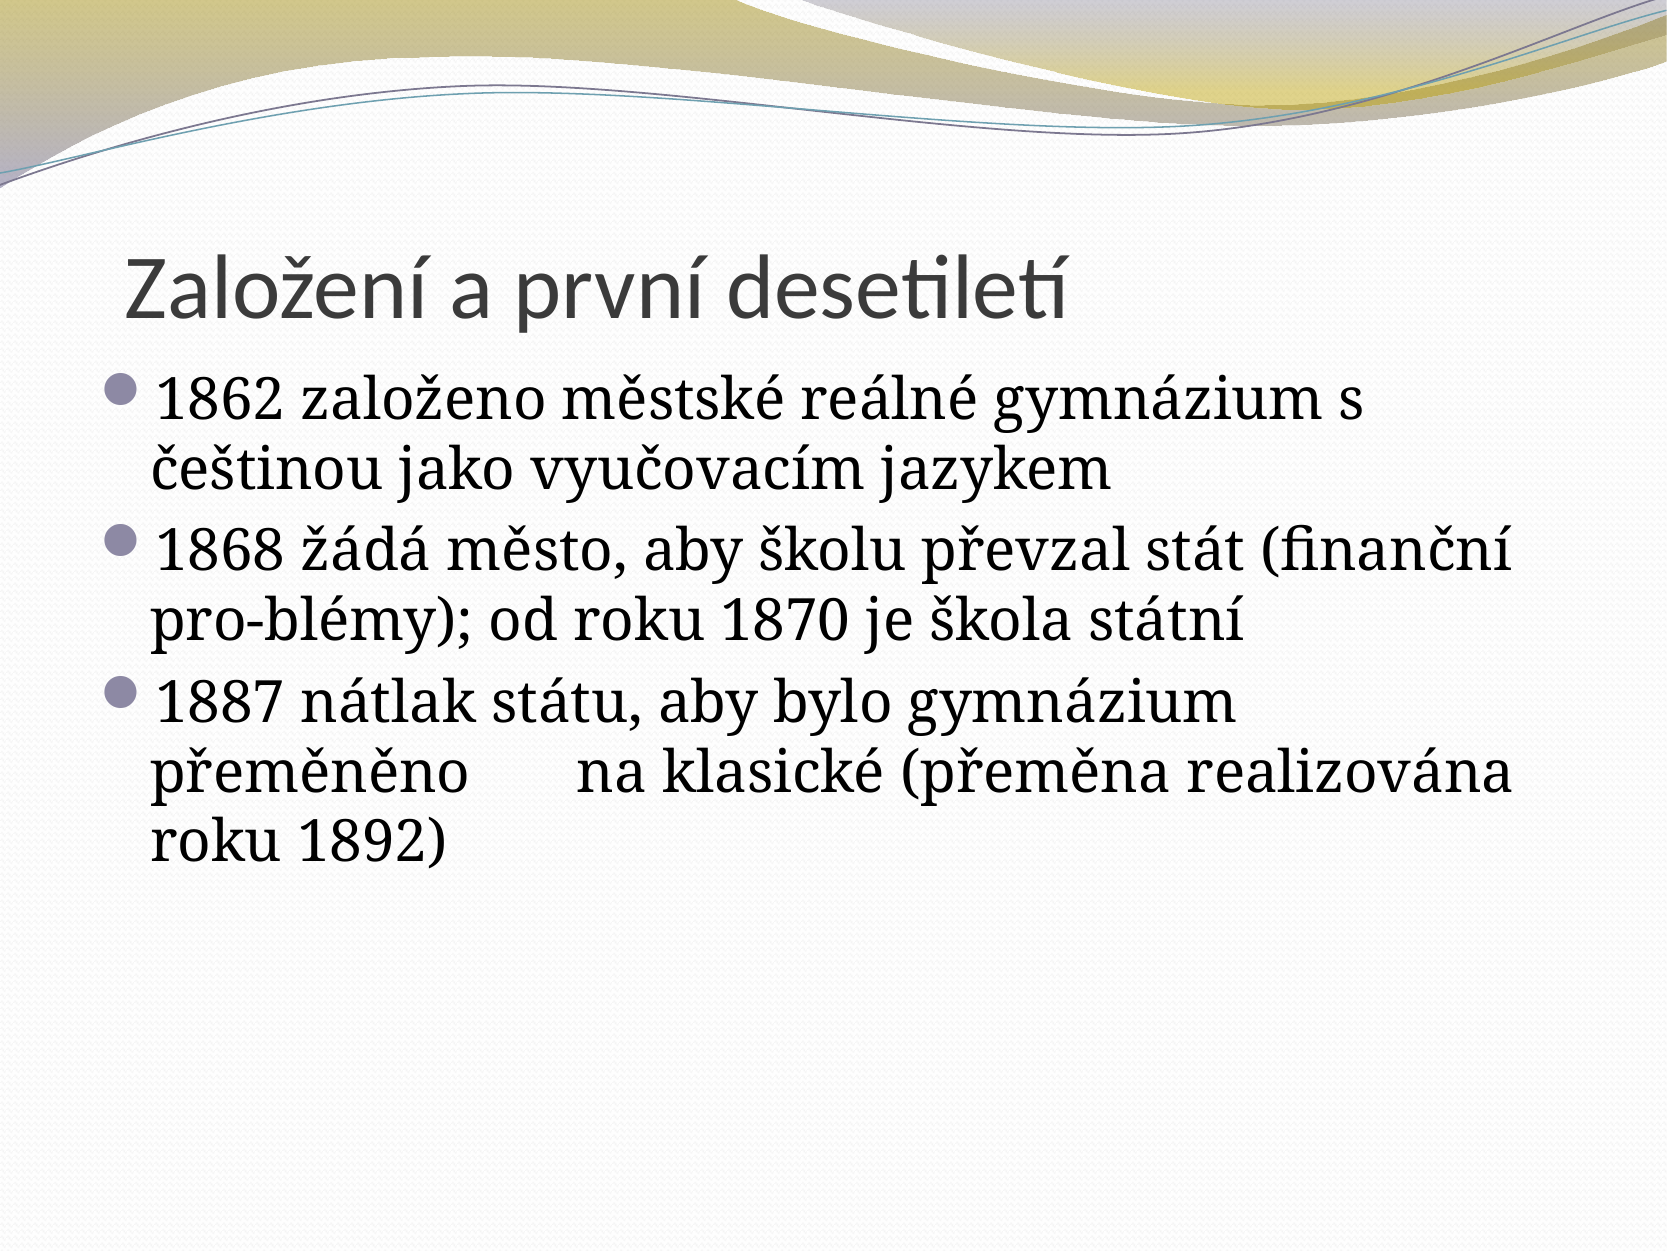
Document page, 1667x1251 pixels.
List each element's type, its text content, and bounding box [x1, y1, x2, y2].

title Založení a první desetiletí [83, 128, 1584, 337]
list 1862 založeno městské reálné gymnázium s češtinou jako vyučovacím jazykem 1868 žádá město, aby školu převzal stát (finanční pro-blémy); od roku 1870 je škola státní 1887 nátlak státu, aby bylo gymnázium přeměněno na klasické (přeměna realizována roku 1892) [83, 352, 1584, 1153]
